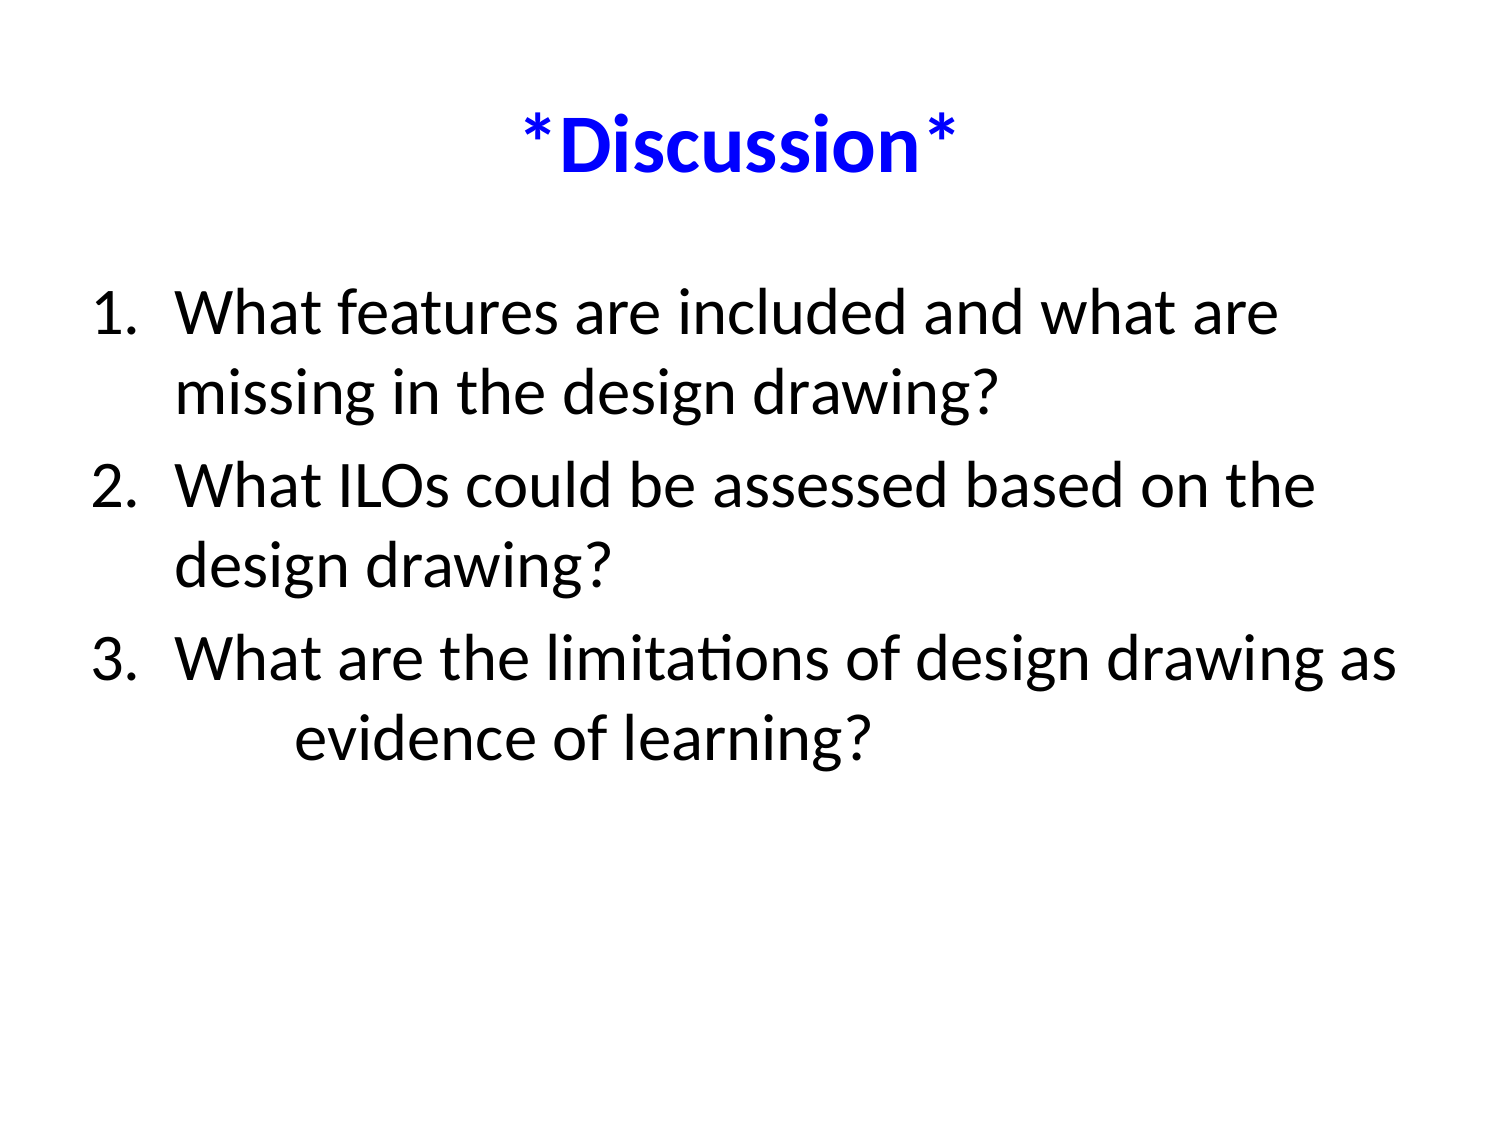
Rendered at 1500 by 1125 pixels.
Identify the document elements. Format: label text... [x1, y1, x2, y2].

title *Discussion* [75, 45, 1425, 234]
list What features are included and what are missing in the design drawing? What ILOs could be assessed based on the design drawing? What are the limitations of design drawing as evidence of learning? [75, 260, 1425, 1003]
